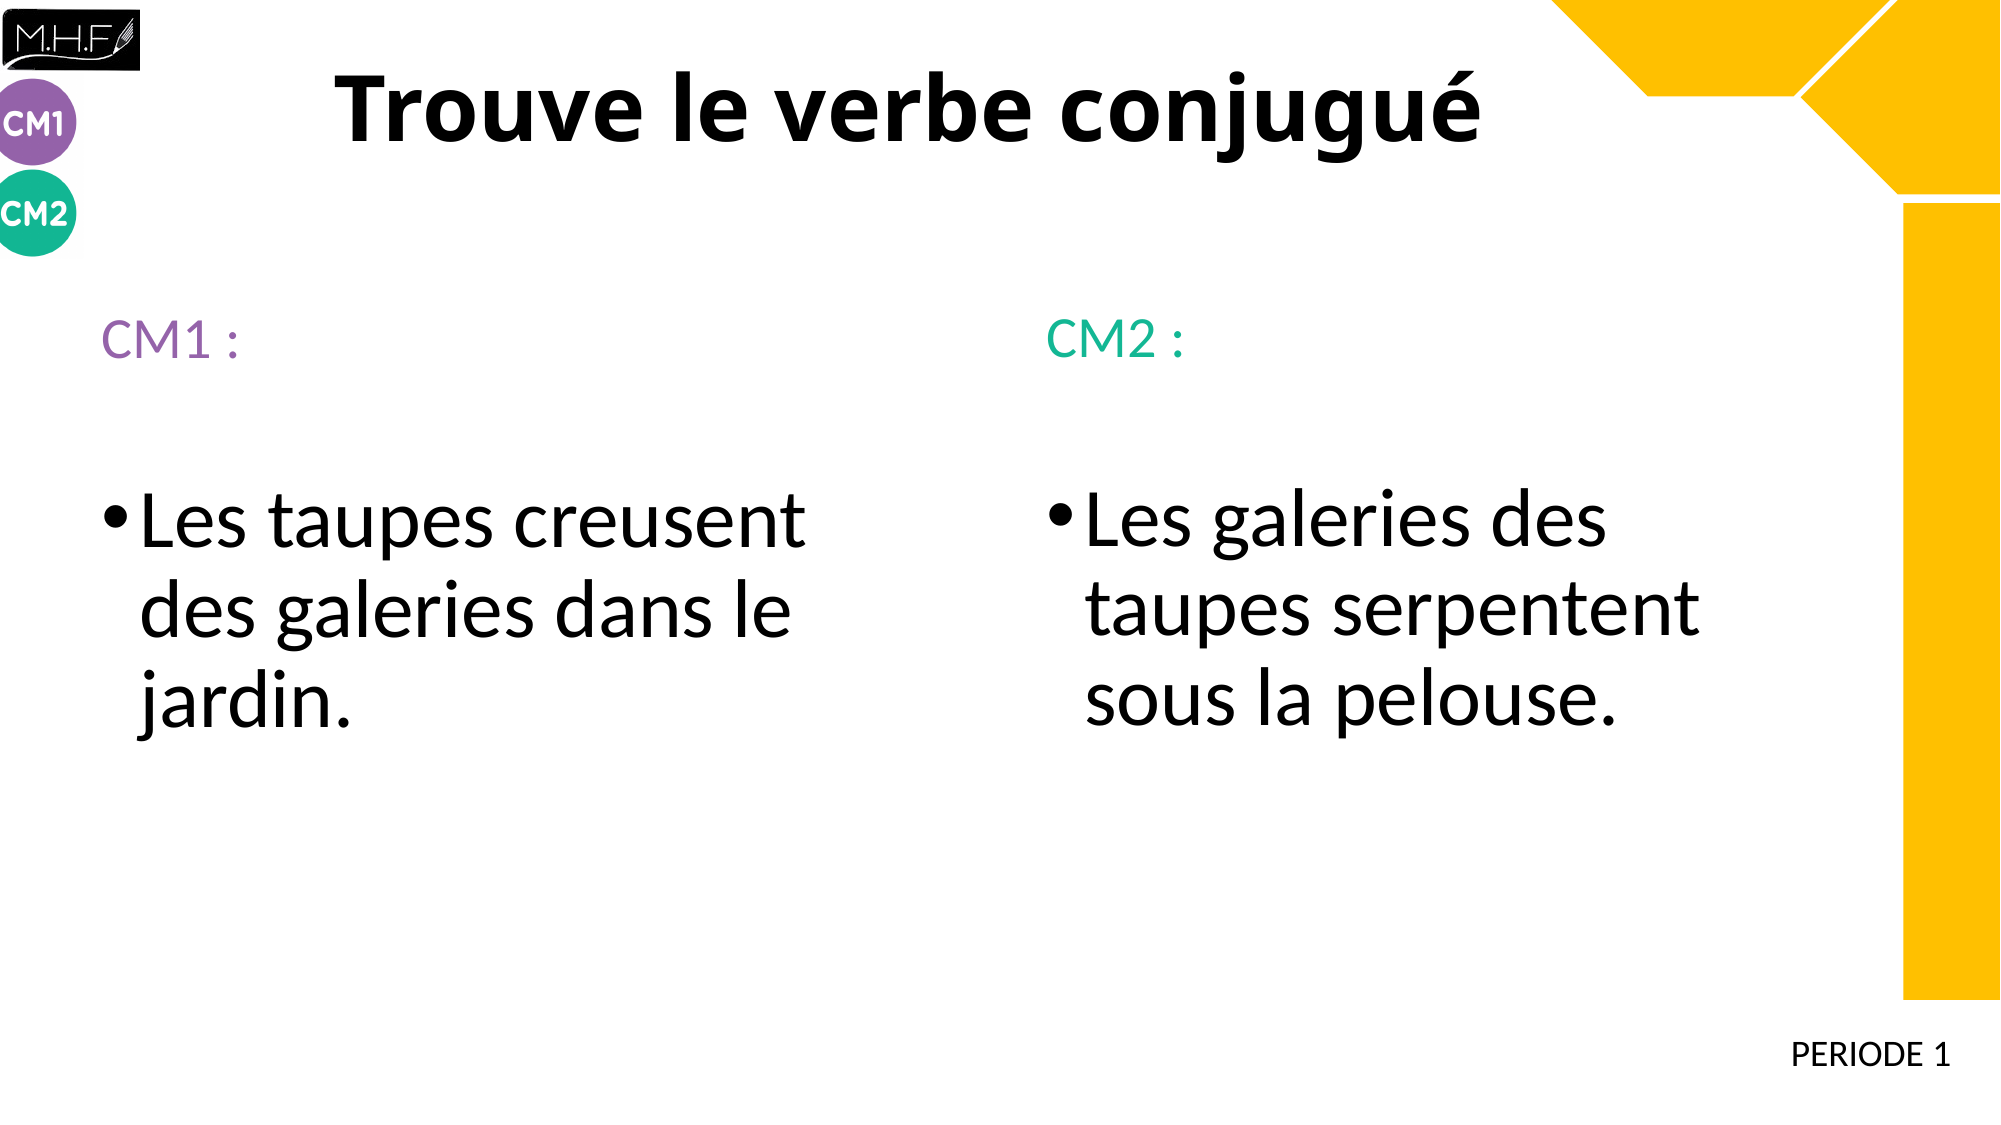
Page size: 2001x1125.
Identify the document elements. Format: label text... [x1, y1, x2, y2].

list CM1 : Les taupes creusent des galeries dans le jardin. [86, 300, 897, 1015]
text_box PERIODE 1 [1362, 1021, 1967, 1125]
title Trouve le verbe conjugué [318, 3, 1865, 221]
picture [0, 7, 140, 259]
text_box [1902, 202, 2000, 1001]
text_box CM2 : Les galeries des taupes serpentent sous la pelouse. [1031, 299, 1853, 1014]
text_box [1549, 0, 1892, 98]
text_box [1799, 0, 2000, 196]
